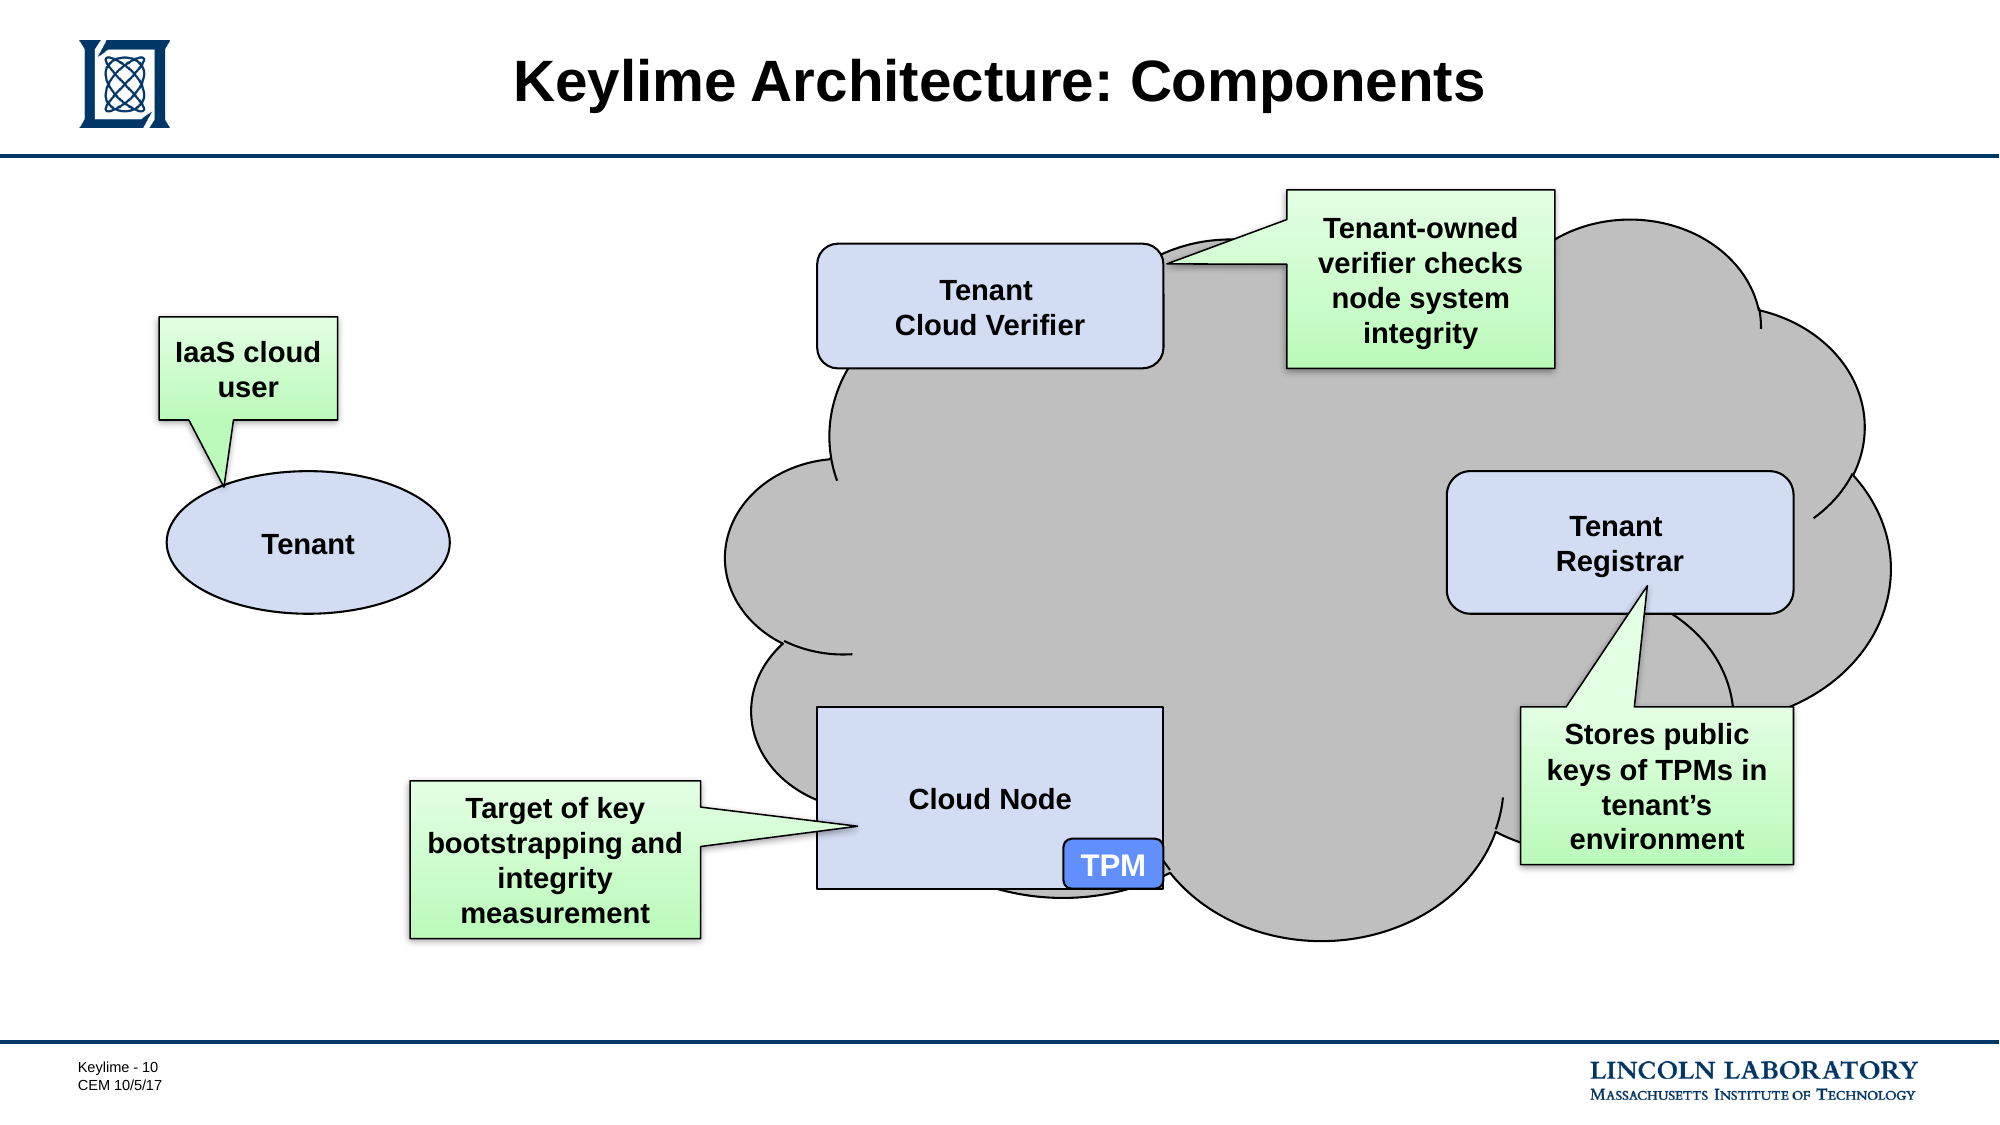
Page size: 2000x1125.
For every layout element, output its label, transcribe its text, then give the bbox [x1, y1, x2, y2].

text_box Stores public keys of TPMs in tenant’s environment [1519, 585, 1795, 866]
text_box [816, 706, 1164, 889]
text_box Tenant-owned verifier checks node system integrity [1166, 189, 1556, 370]
picture [1588, 1061, 1918, 1100]
text_box Target of key bootstrapping and integrity measurement [409, 780, 811, 940]
text_box Tenant Registrar [1446, 471, 1794, 614]
title Keylime Architecture: Components [205, 16, 1794, 151]
text_box [724, 219, 1891, 942]
picture [79, 40, 170, 128]
text_box Tenant Cloud Verifier [817, 243, 1164, 369]
text_box IaaS cloud user [158, 316, 339, 488]
text_box Tenant [166, 471, 450, 614]
